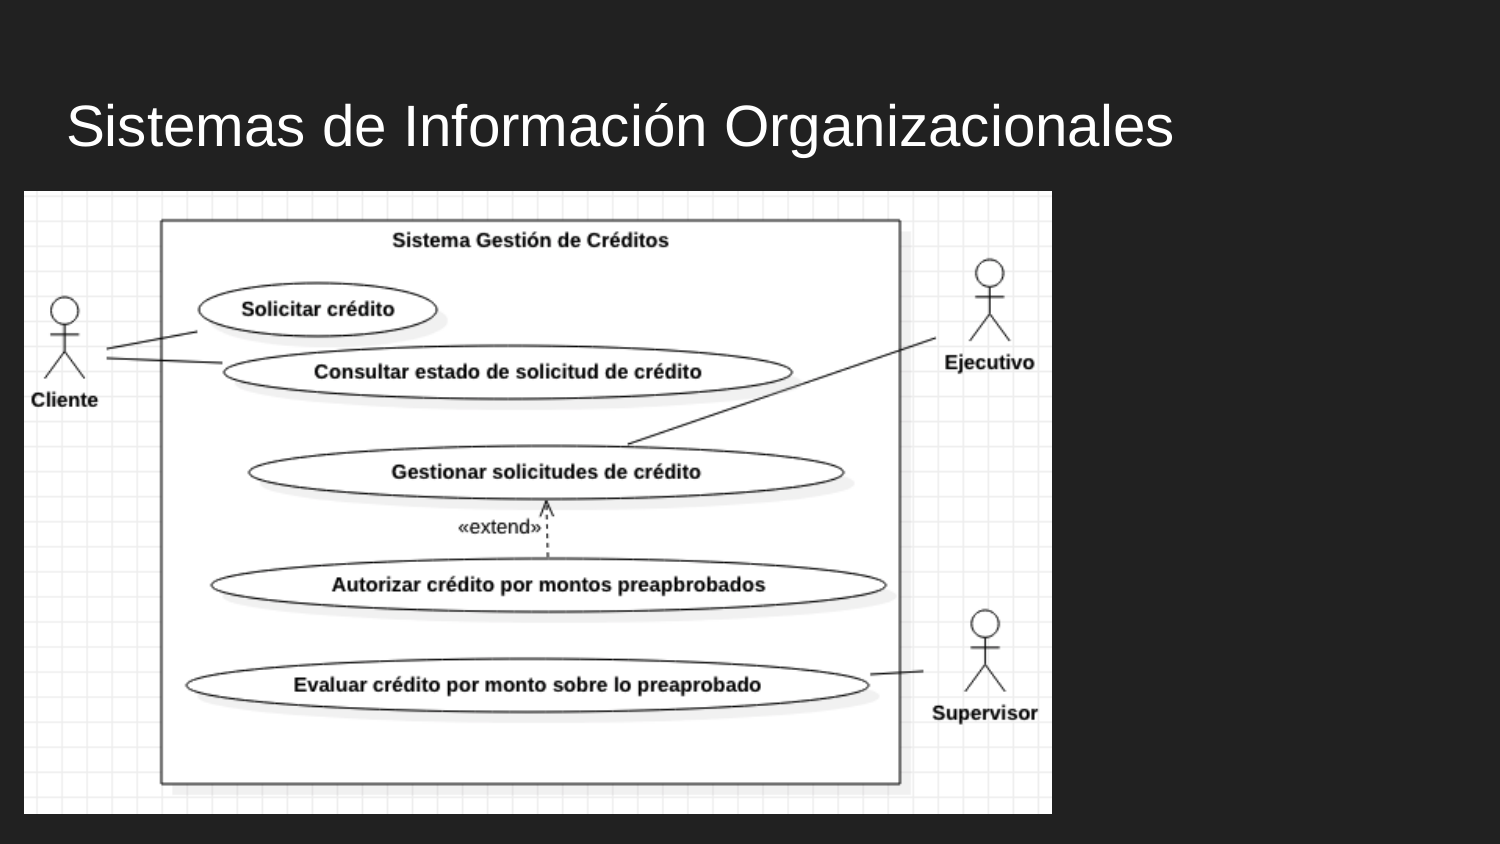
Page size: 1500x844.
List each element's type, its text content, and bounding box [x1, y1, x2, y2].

picture [24, 191, 1052, 814]
title Sistemas de Información Organizacionales [51, 72, 1449, 167]
